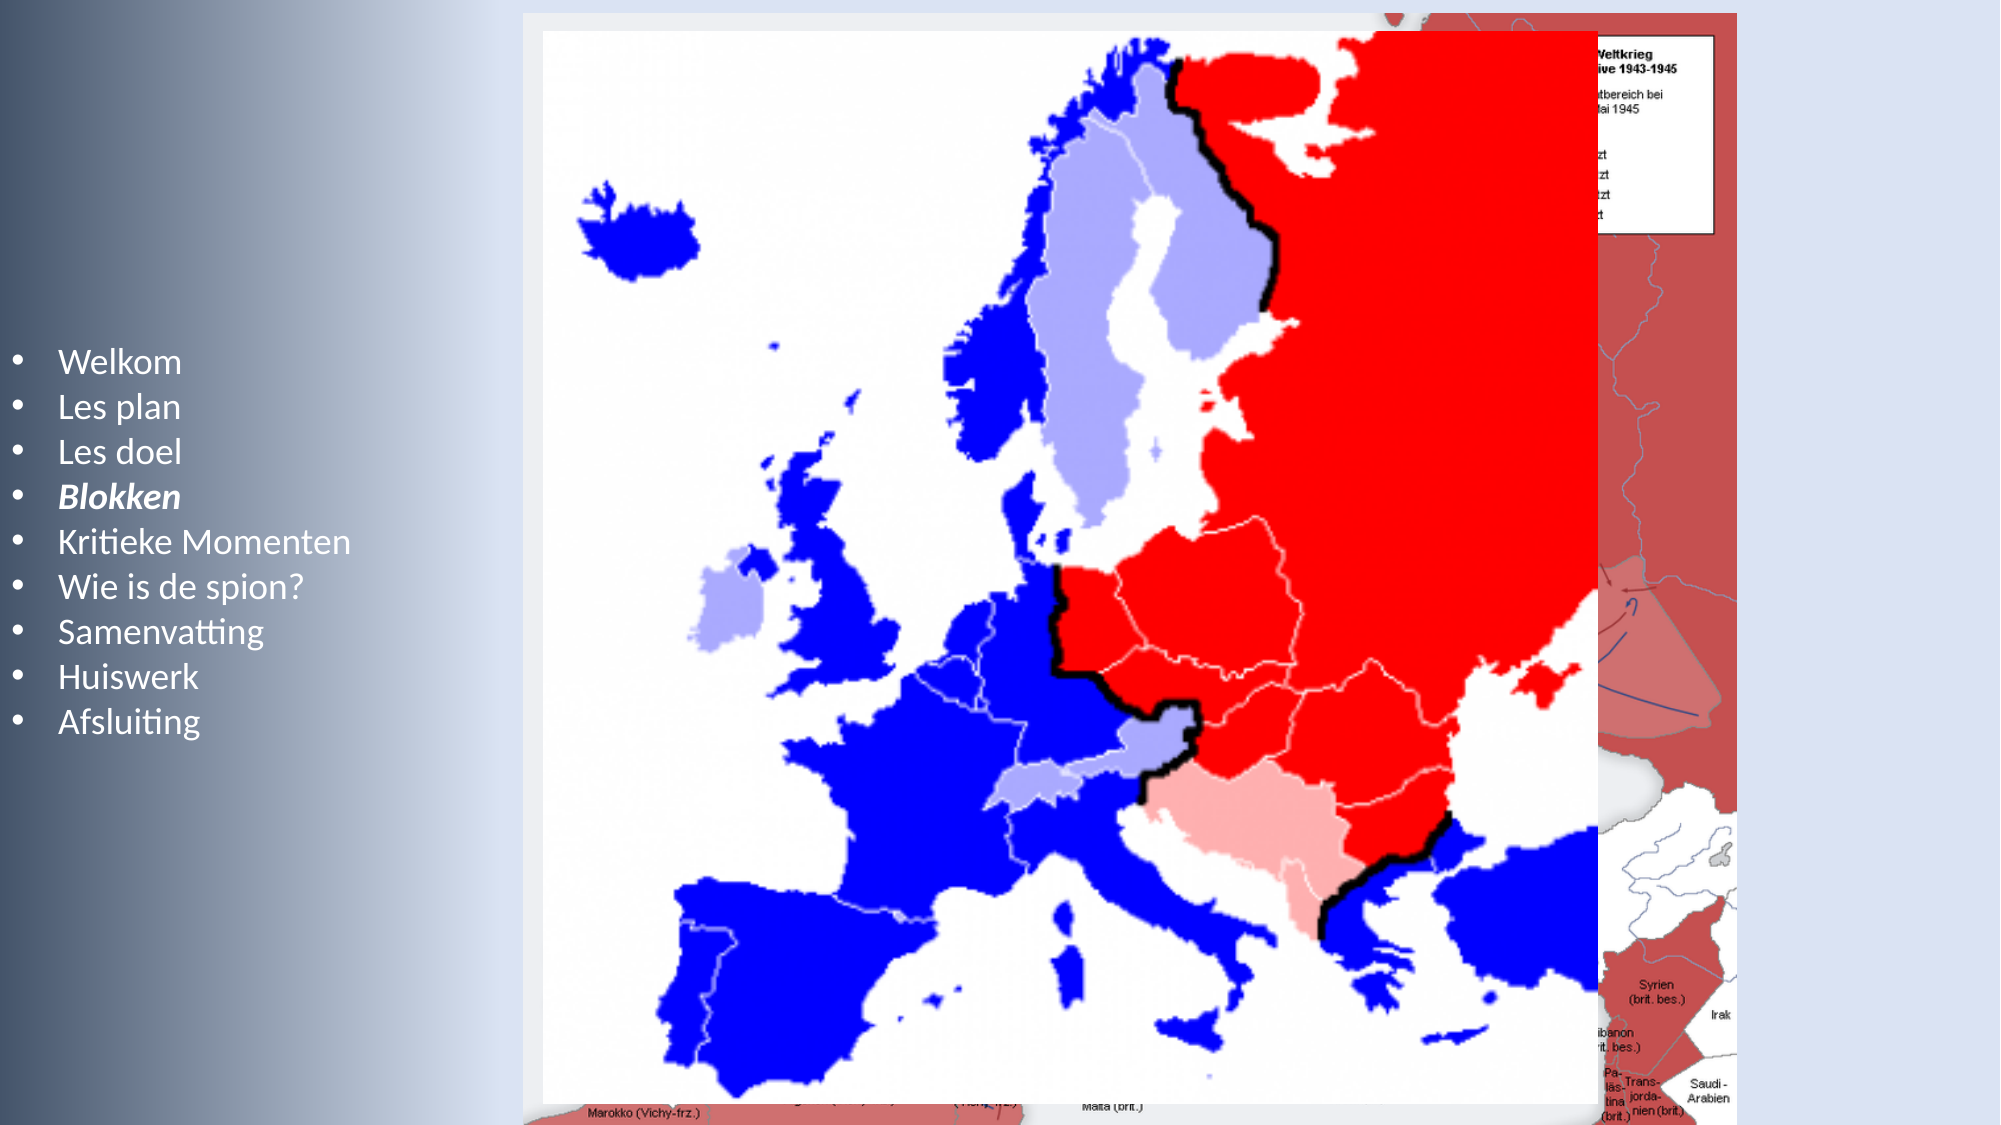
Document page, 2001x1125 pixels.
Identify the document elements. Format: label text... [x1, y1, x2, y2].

picture [523, 13, 1737, 1125]
text_box Welkom Les plan Les doel Blokken Kritieke Momenten Wie is de spion? Samenvatting Huiswerk Afsluiting [0, 329, 367, 750]
